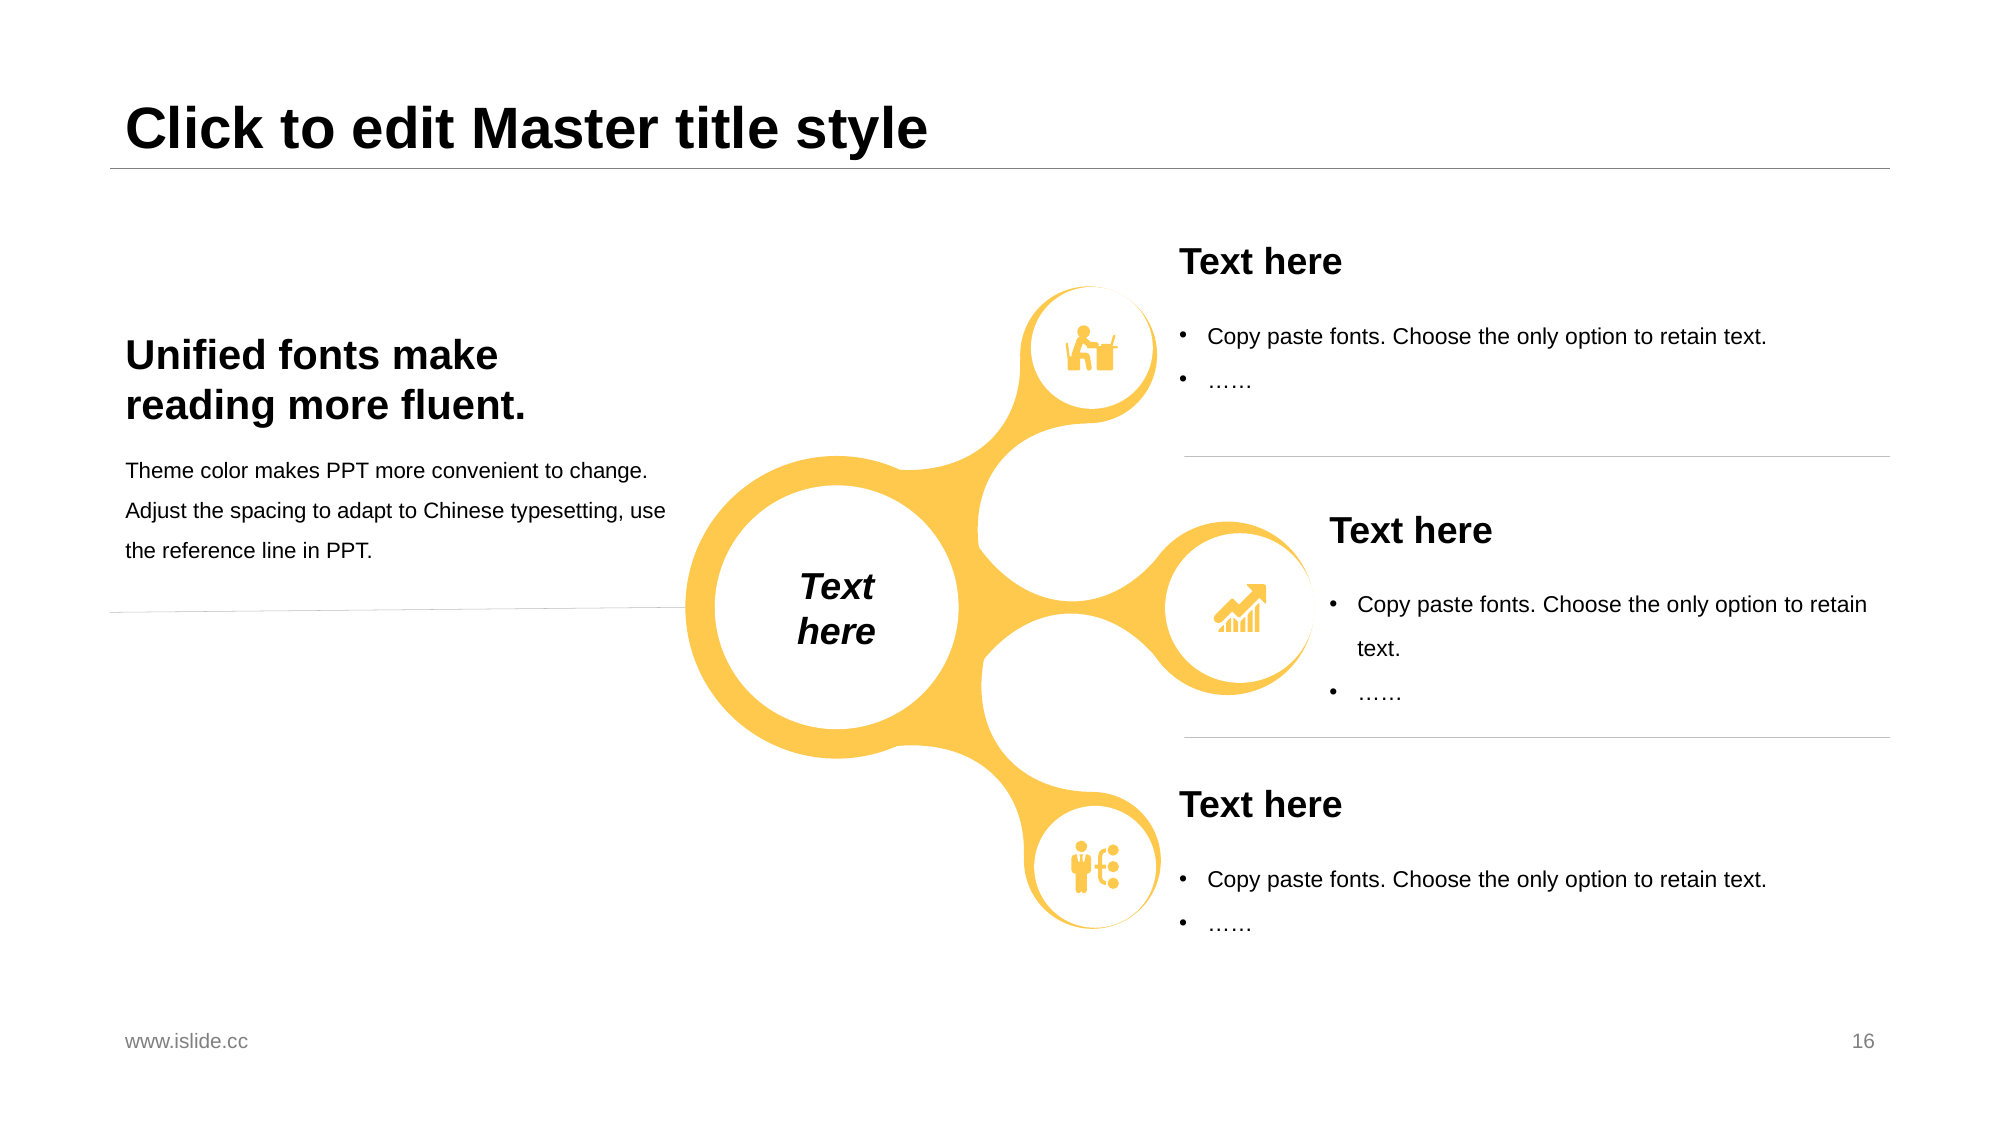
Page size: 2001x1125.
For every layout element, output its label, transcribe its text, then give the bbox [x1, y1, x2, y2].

slide_number 16 [1412, 1023, 1890, 1058]
footer www.islide.cc [109, 1023, 790, 1058]
title Click to edit Master title style [109, 0, 1890, 169]
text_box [109, 229, 1890, 965]
